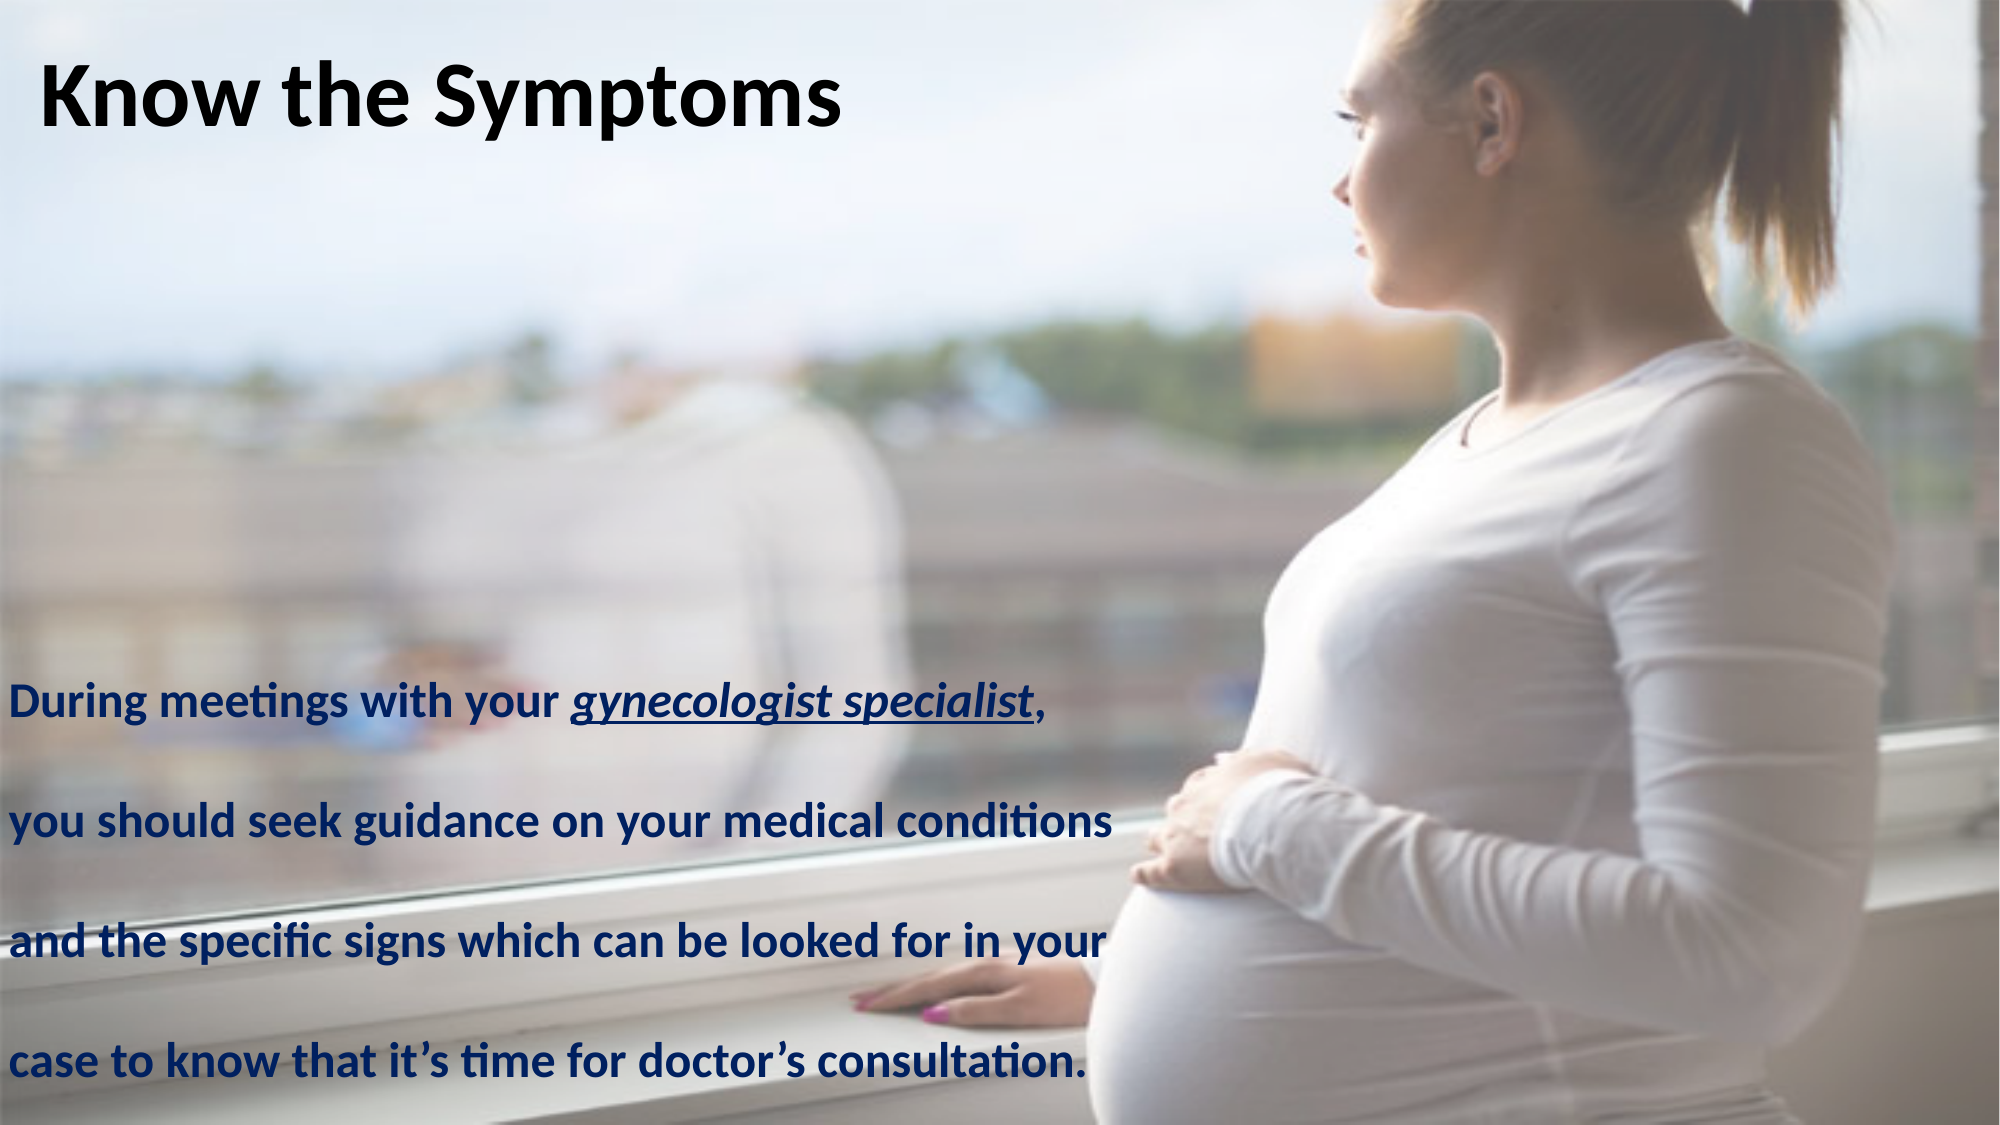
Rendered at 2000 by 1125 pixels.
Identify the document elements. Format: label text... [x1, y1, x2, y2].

text_box Know the Symptoms [25, 24, 858, 153]
text_box During meetings with your gynecologist specialist, you should seek guidance on your medical conditions and the specific signs which can be looked for in your case to know that it’s time for doctor’s consultation. [0, 600, 1144, 1095]
